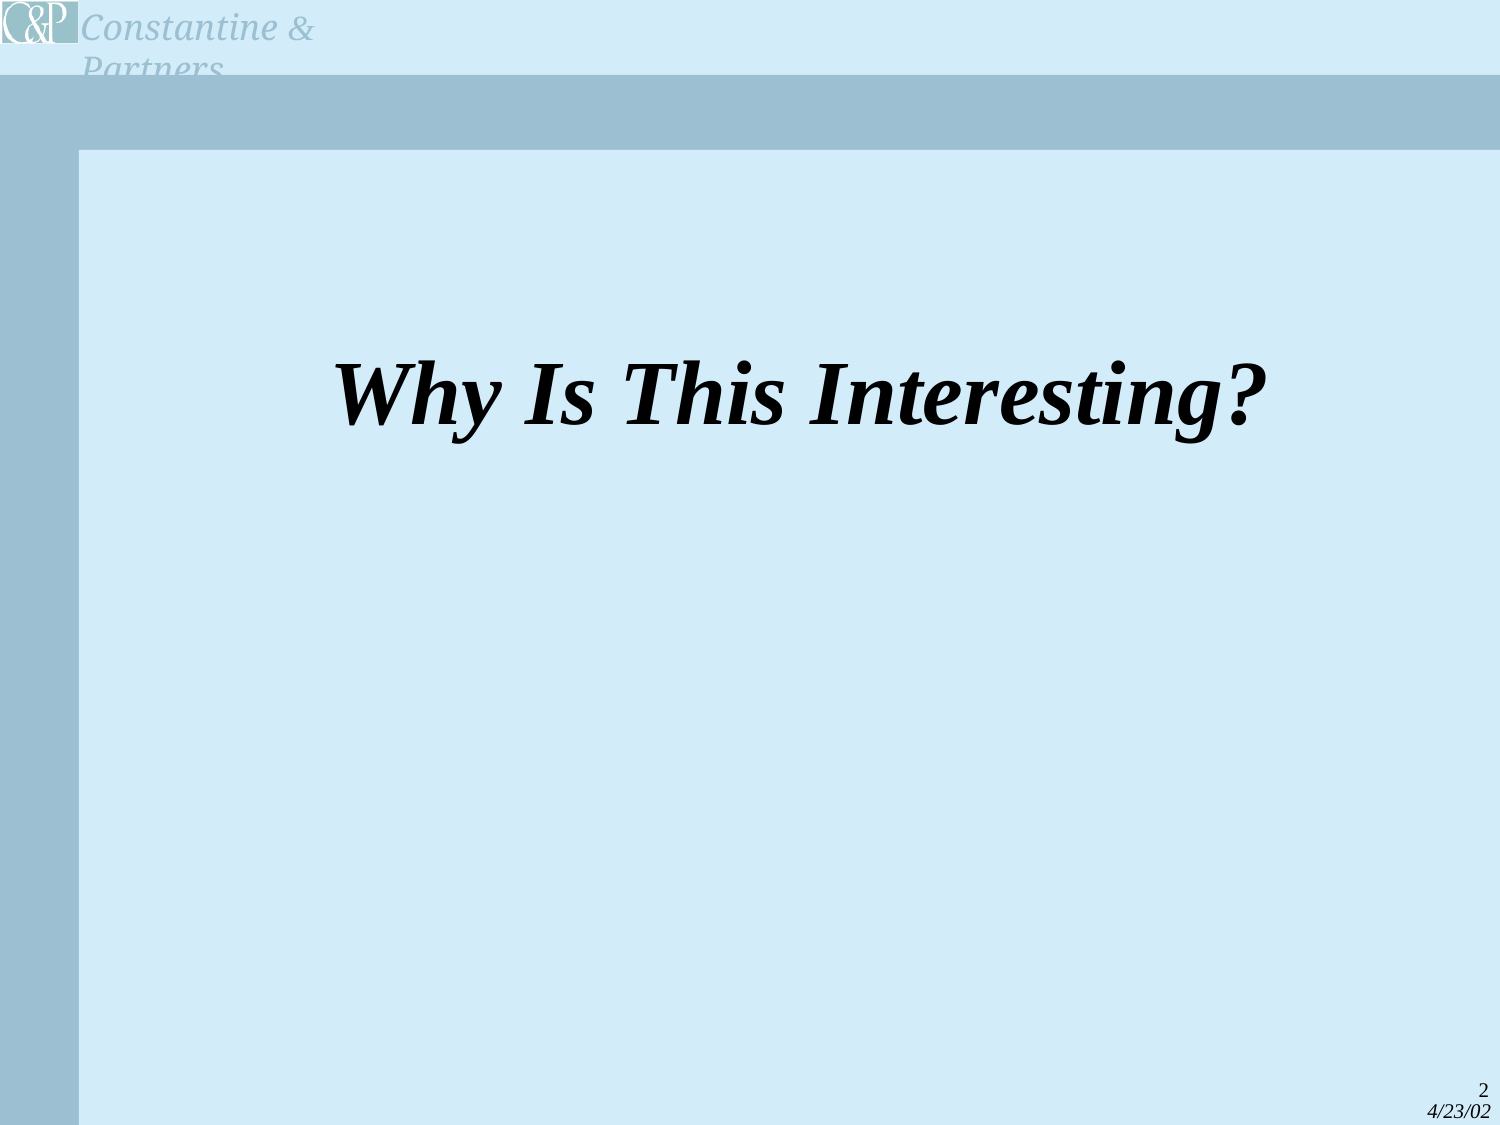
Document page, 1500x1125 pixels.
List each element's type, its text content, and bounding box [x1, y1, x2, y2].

title Why Is This Interesting? [162, 324, 1438, 450]
